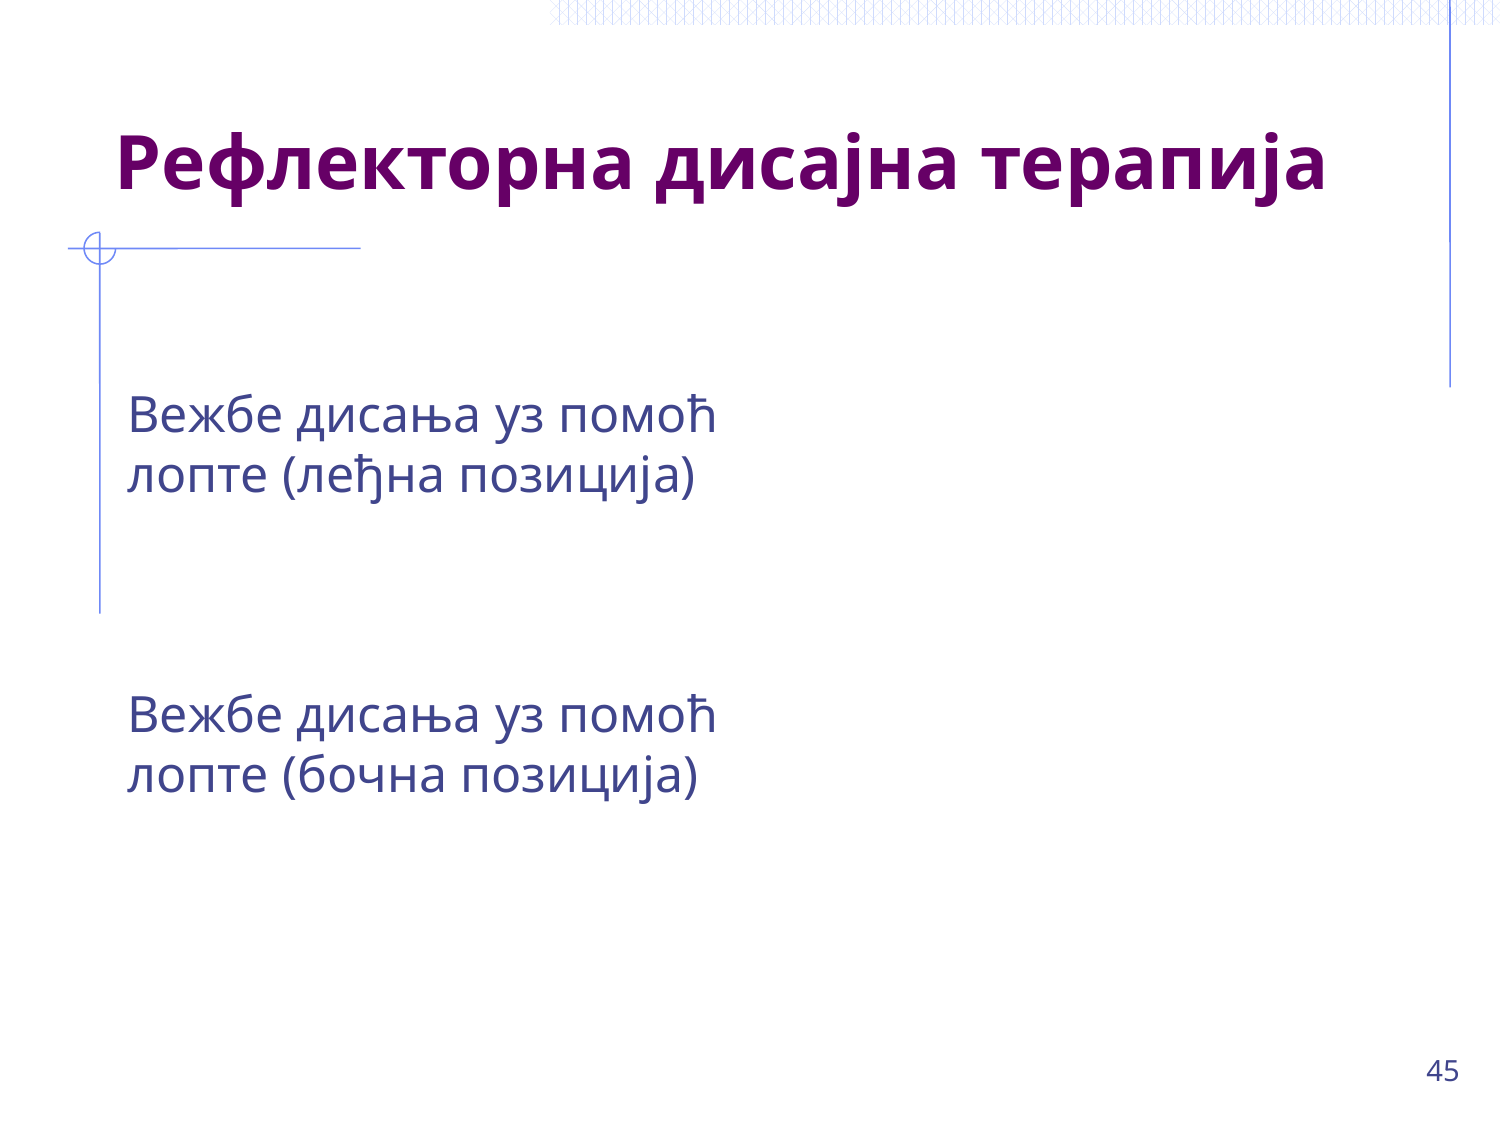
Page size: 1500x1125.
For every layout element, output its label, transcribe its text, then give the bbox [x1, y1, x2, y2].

text_box Вежбе дисања уз помоћ лопте (леђна позиција) Вежбе дисања уз помоћ лопте (бочна позиција) [112, 374, 863, 810]
slide_number 45 [1162, 1025, 1475, 1100]
title Рефлекторна дисајна терапија [99, 24, 1376, 213]
